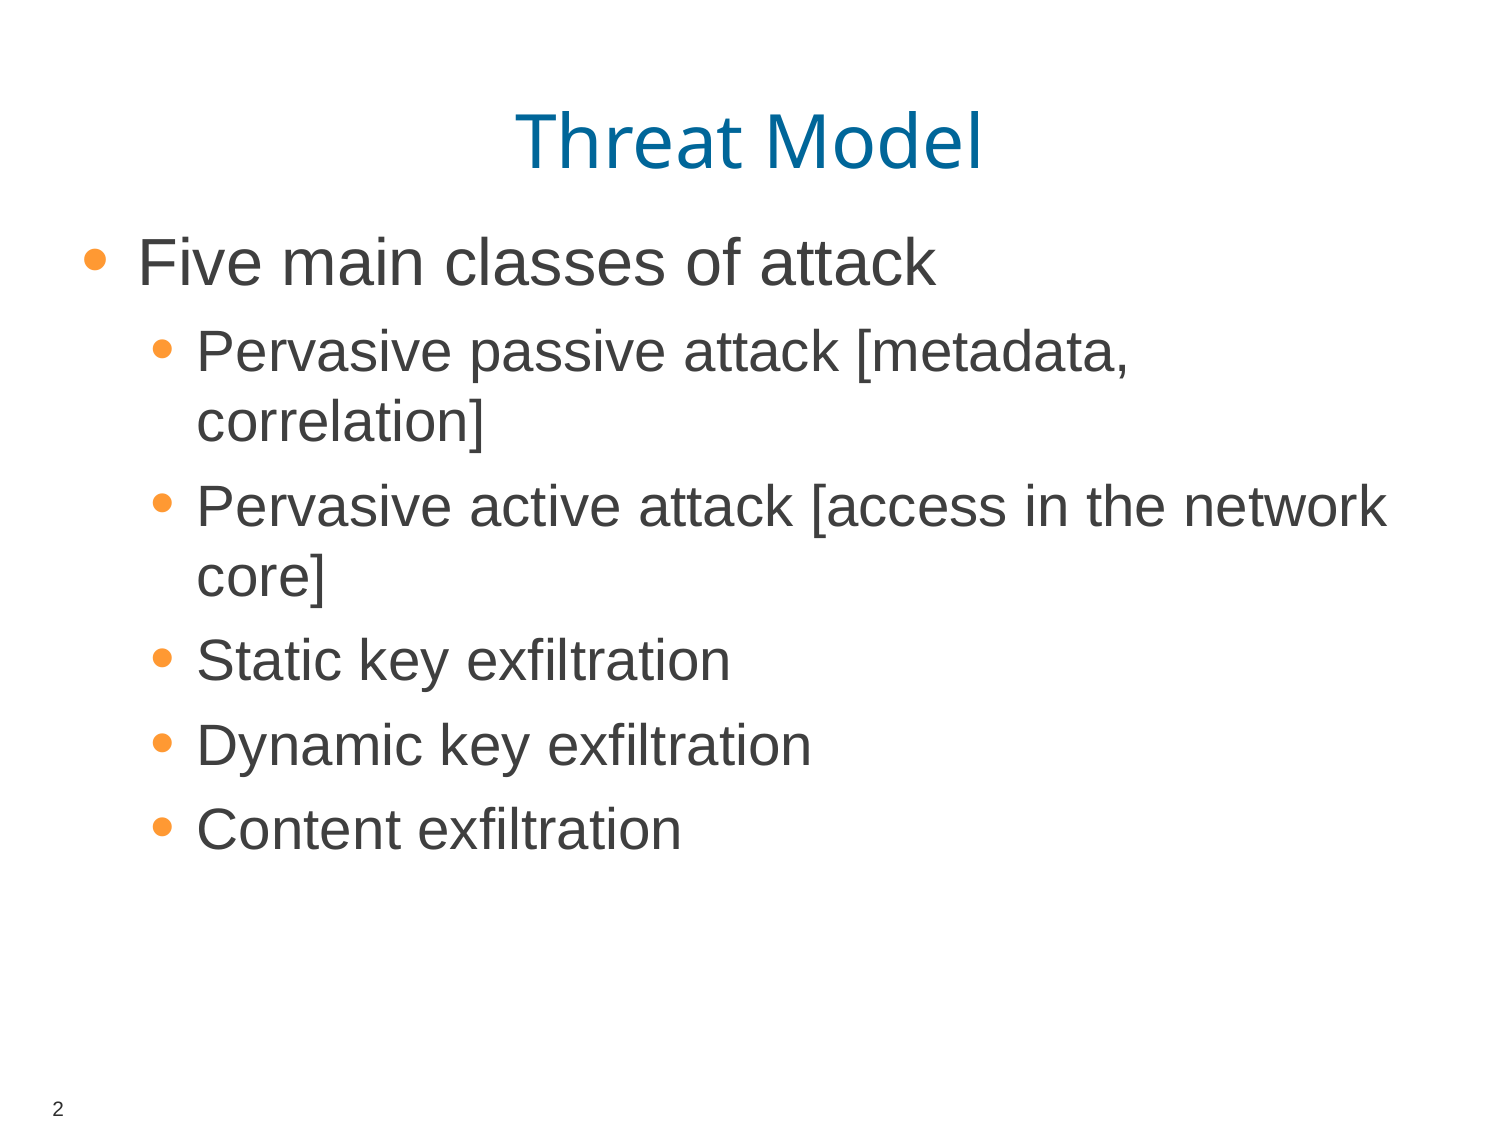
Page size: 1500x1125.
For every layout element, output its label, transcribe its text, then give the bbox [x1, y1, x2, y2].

slide_number 2 [36, 1087, 76, 1125]
title Threat Model [74, 14, 1426, 212]
list Five main classes of attack Pervasive passive attack [metadata, correlation] Pervasive active attack [access in the network core] Static key exfiltration Dynamic key exfiltration Content exfiltration [74, 212, 1426, 1076]
